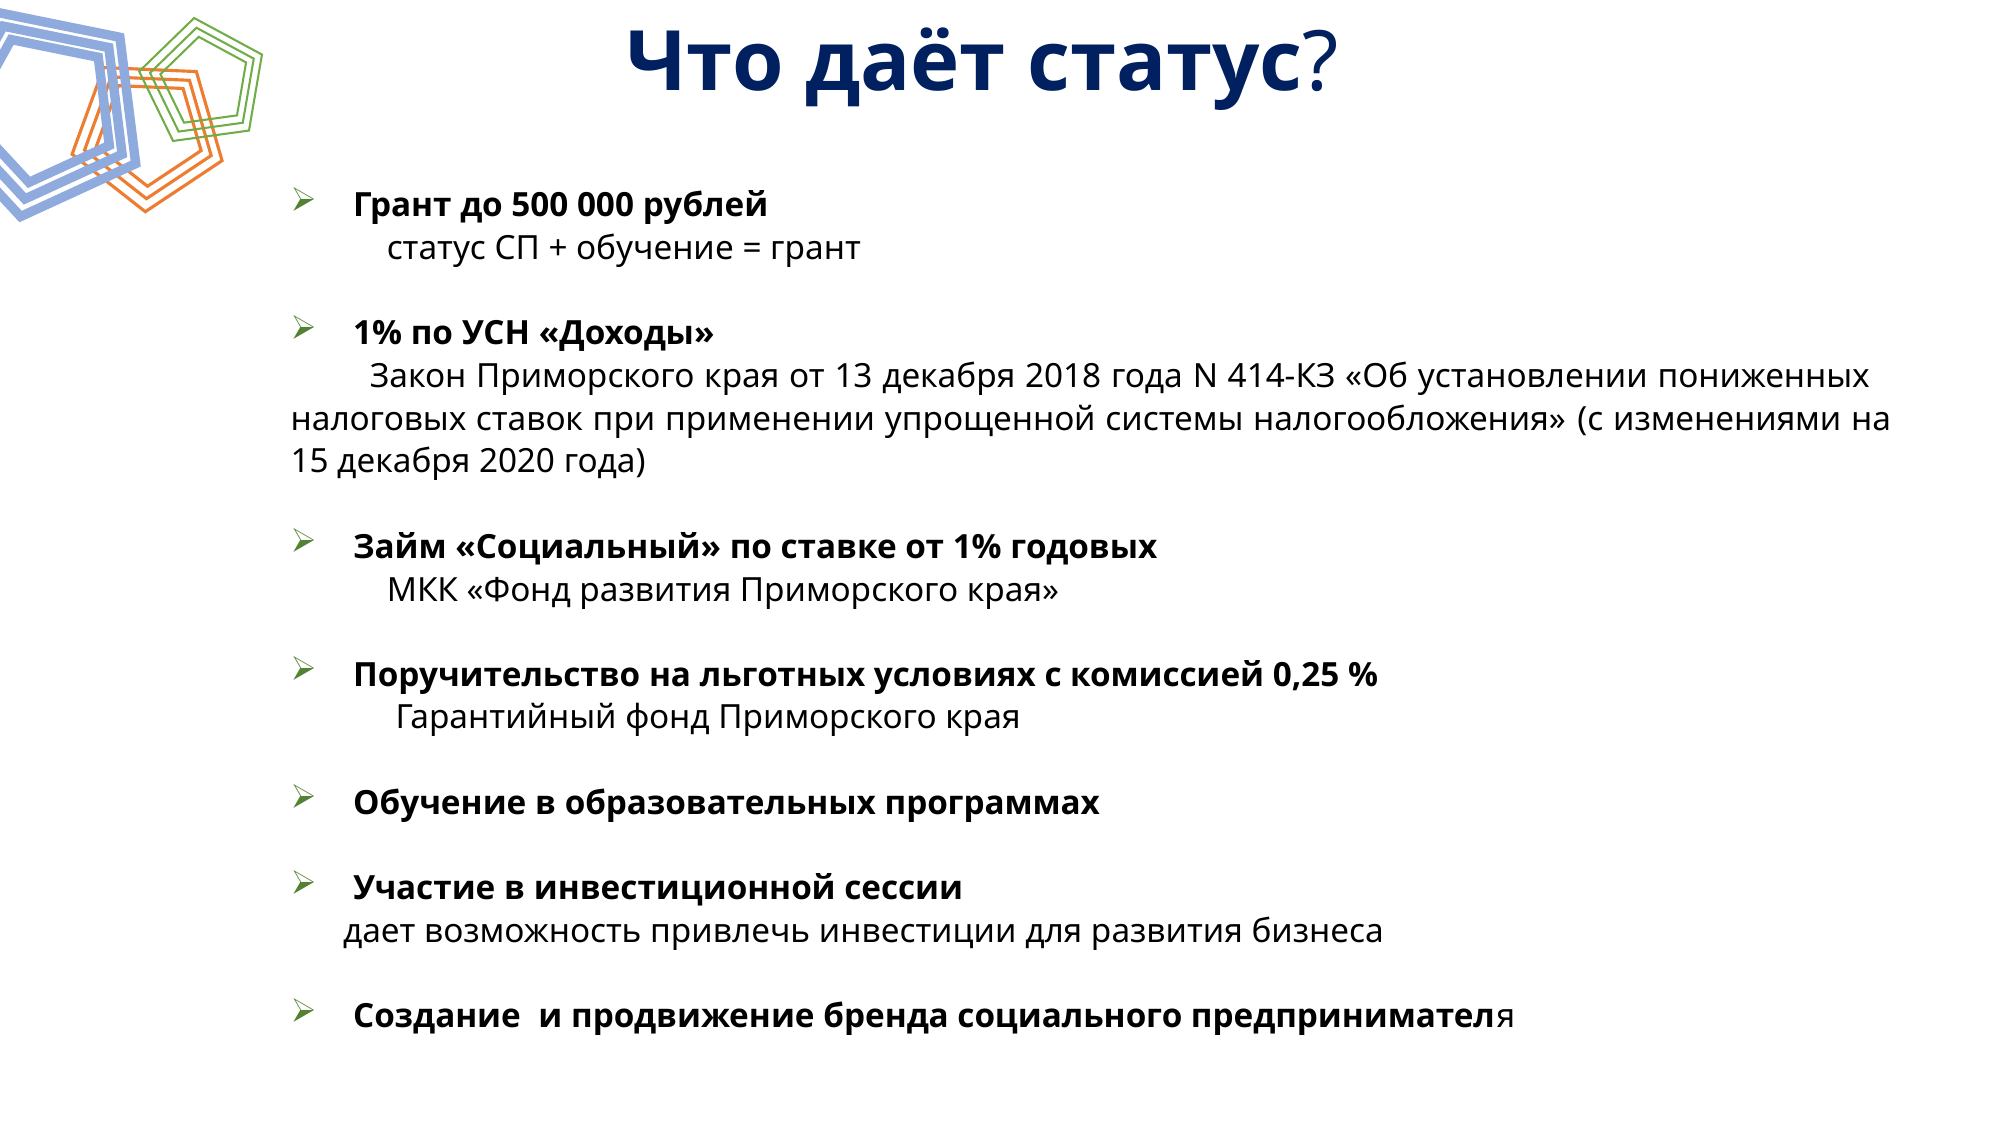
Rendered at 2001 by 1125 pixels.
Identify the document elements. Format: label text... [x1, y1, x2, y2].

text_box Грант до 500 000 рублей статус СП + обучение = грант 1% по УСН «Доходы» Закон Приморского края от 13 декабря 2018 года N 414-КЗ «Об установлении пониженных налоговых ставок при применении упрощенной системы налогообложения» (с изменениями на 15 декабря 2020 года) Займ «Социальный» по ставке от 1% годовых МКК «Фонд развития Приморского края» Поручительство на льготных условиях с комиссией 0,25 % Гарантийный фонд Приморского края Обучение в образовательных программах Участие в инвестиционной сессии дает возможность привлечь инвестиции для развития бизнеса Создание и продвижение бренда социального предпринимателя [275, 173, 1907, 1042]
text_box Что даёт статус? [611, 0, 1496, 115]
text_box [0, 0, 268, 207]
